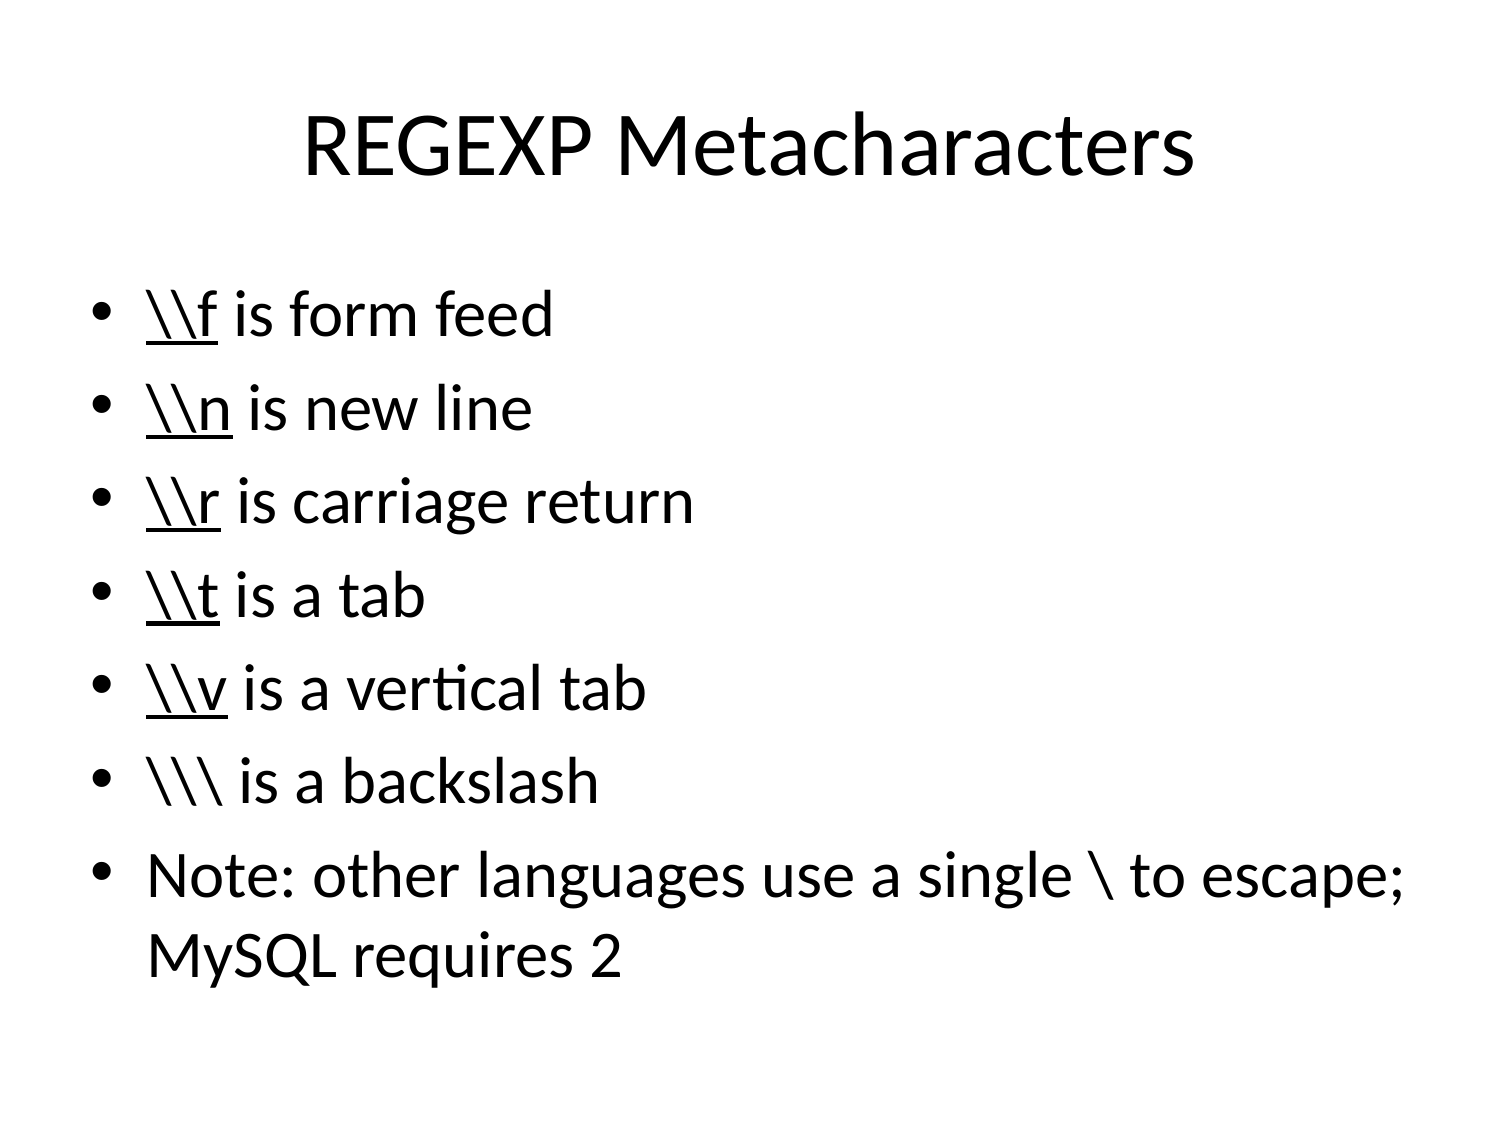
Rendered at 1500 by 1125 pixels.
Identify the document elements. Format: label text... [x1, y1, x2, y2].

title REGEXP Metacharacters [75, 45, 1425, 233]
list \\f is form feed \\n is new line \\r is carriage return \\t is a tab \\v is a vertical tab \\\ is a backslash Note: other languages use a single \ to escape; MySQL requires 2 [75, 262, 1425, 1005]
